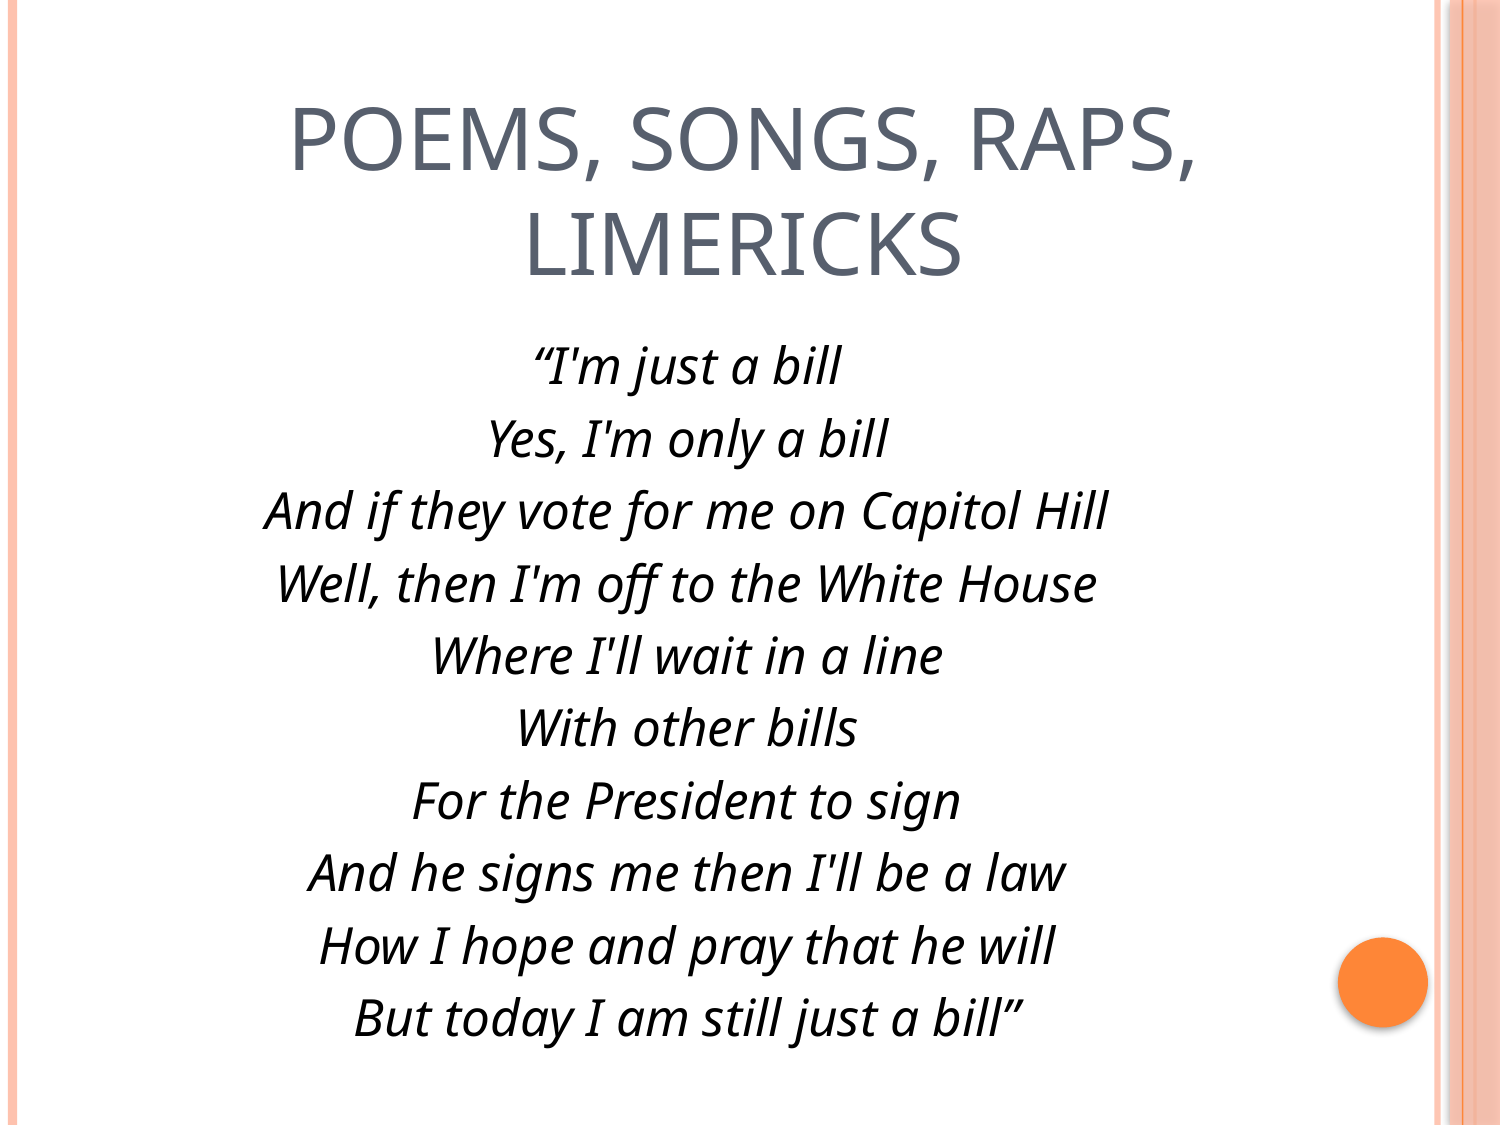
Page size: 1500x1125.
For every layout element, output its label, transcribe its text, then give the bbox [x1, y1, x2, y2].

list “I'm just a bill Yes, I'm only a bill And if they vote for me on Capitol Hill Well, then I'm off to the White House Where I'll wait in a line With other bills For the President to sign And he signs me then I'll be a law How I hope and pray that he will But today I am still just a bill” [75, 262, 1300, 1062]
title Poems, Songs, Raps, Limericks [87, 75, 1400, 300]
